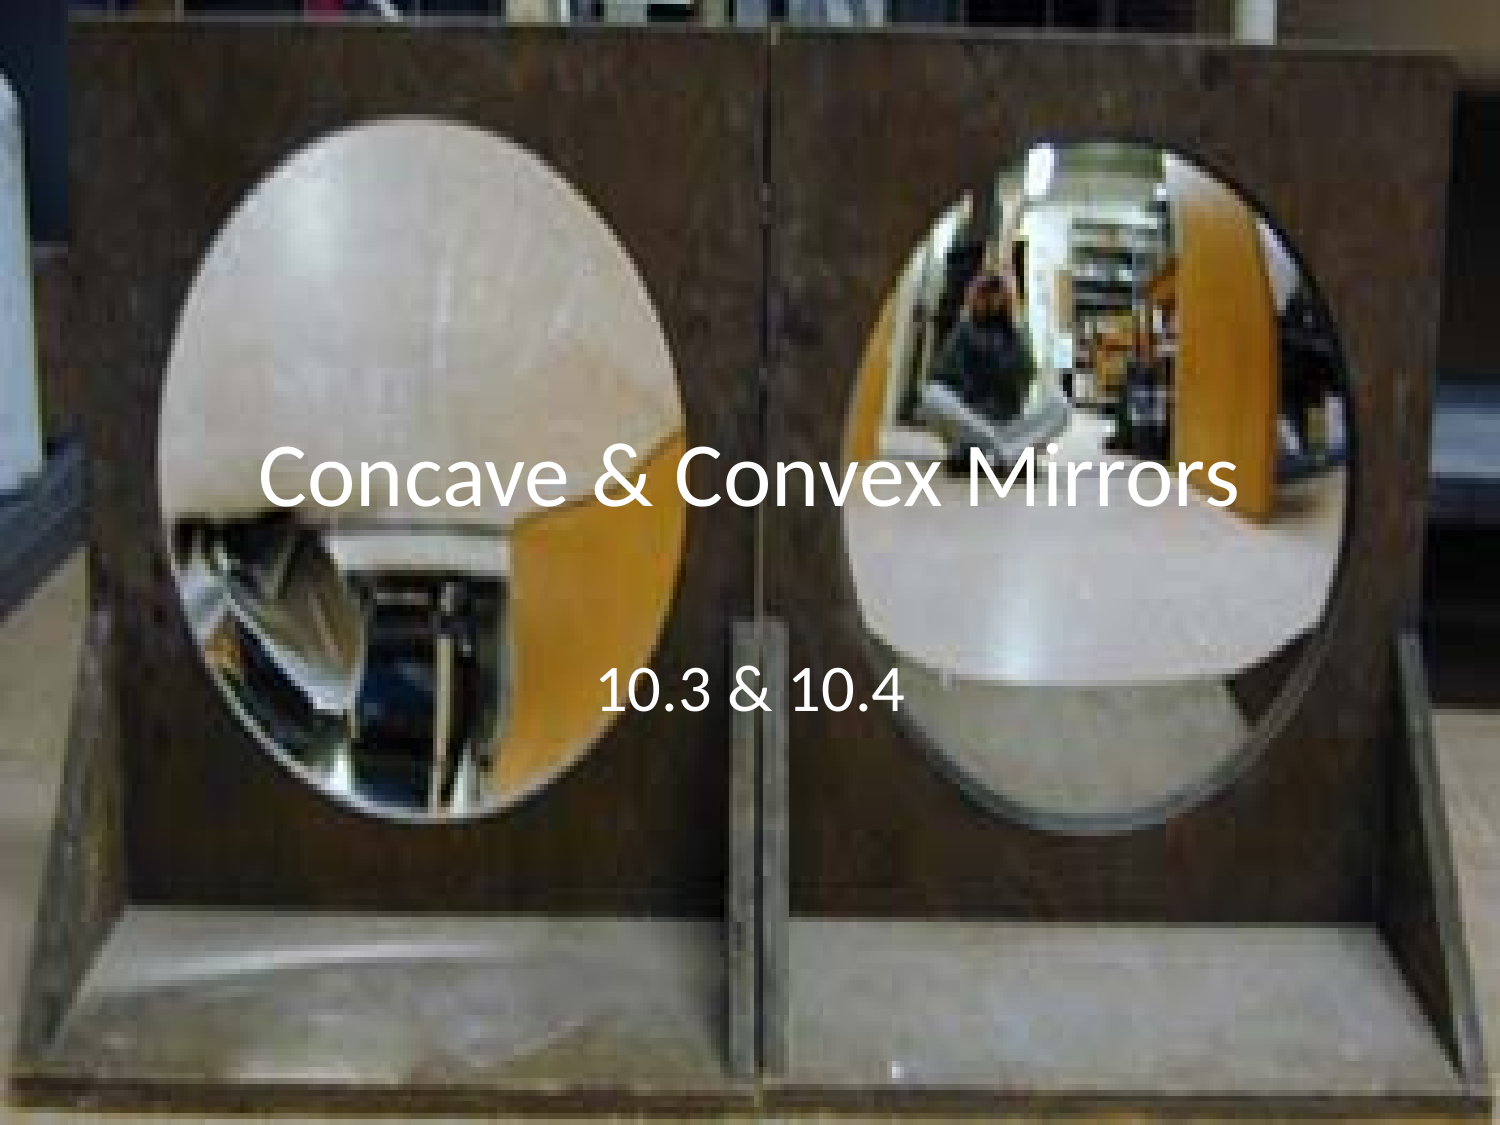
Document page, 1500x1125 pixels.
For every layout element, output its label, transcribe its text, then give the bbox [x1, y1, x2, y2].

title Concave & Convex Mirrors [112, 349, 1388, 591]
picture [0, 0, 1500, 1125]
subtitle 10.3 & 10.4 [225, 637, 1275, 925]
